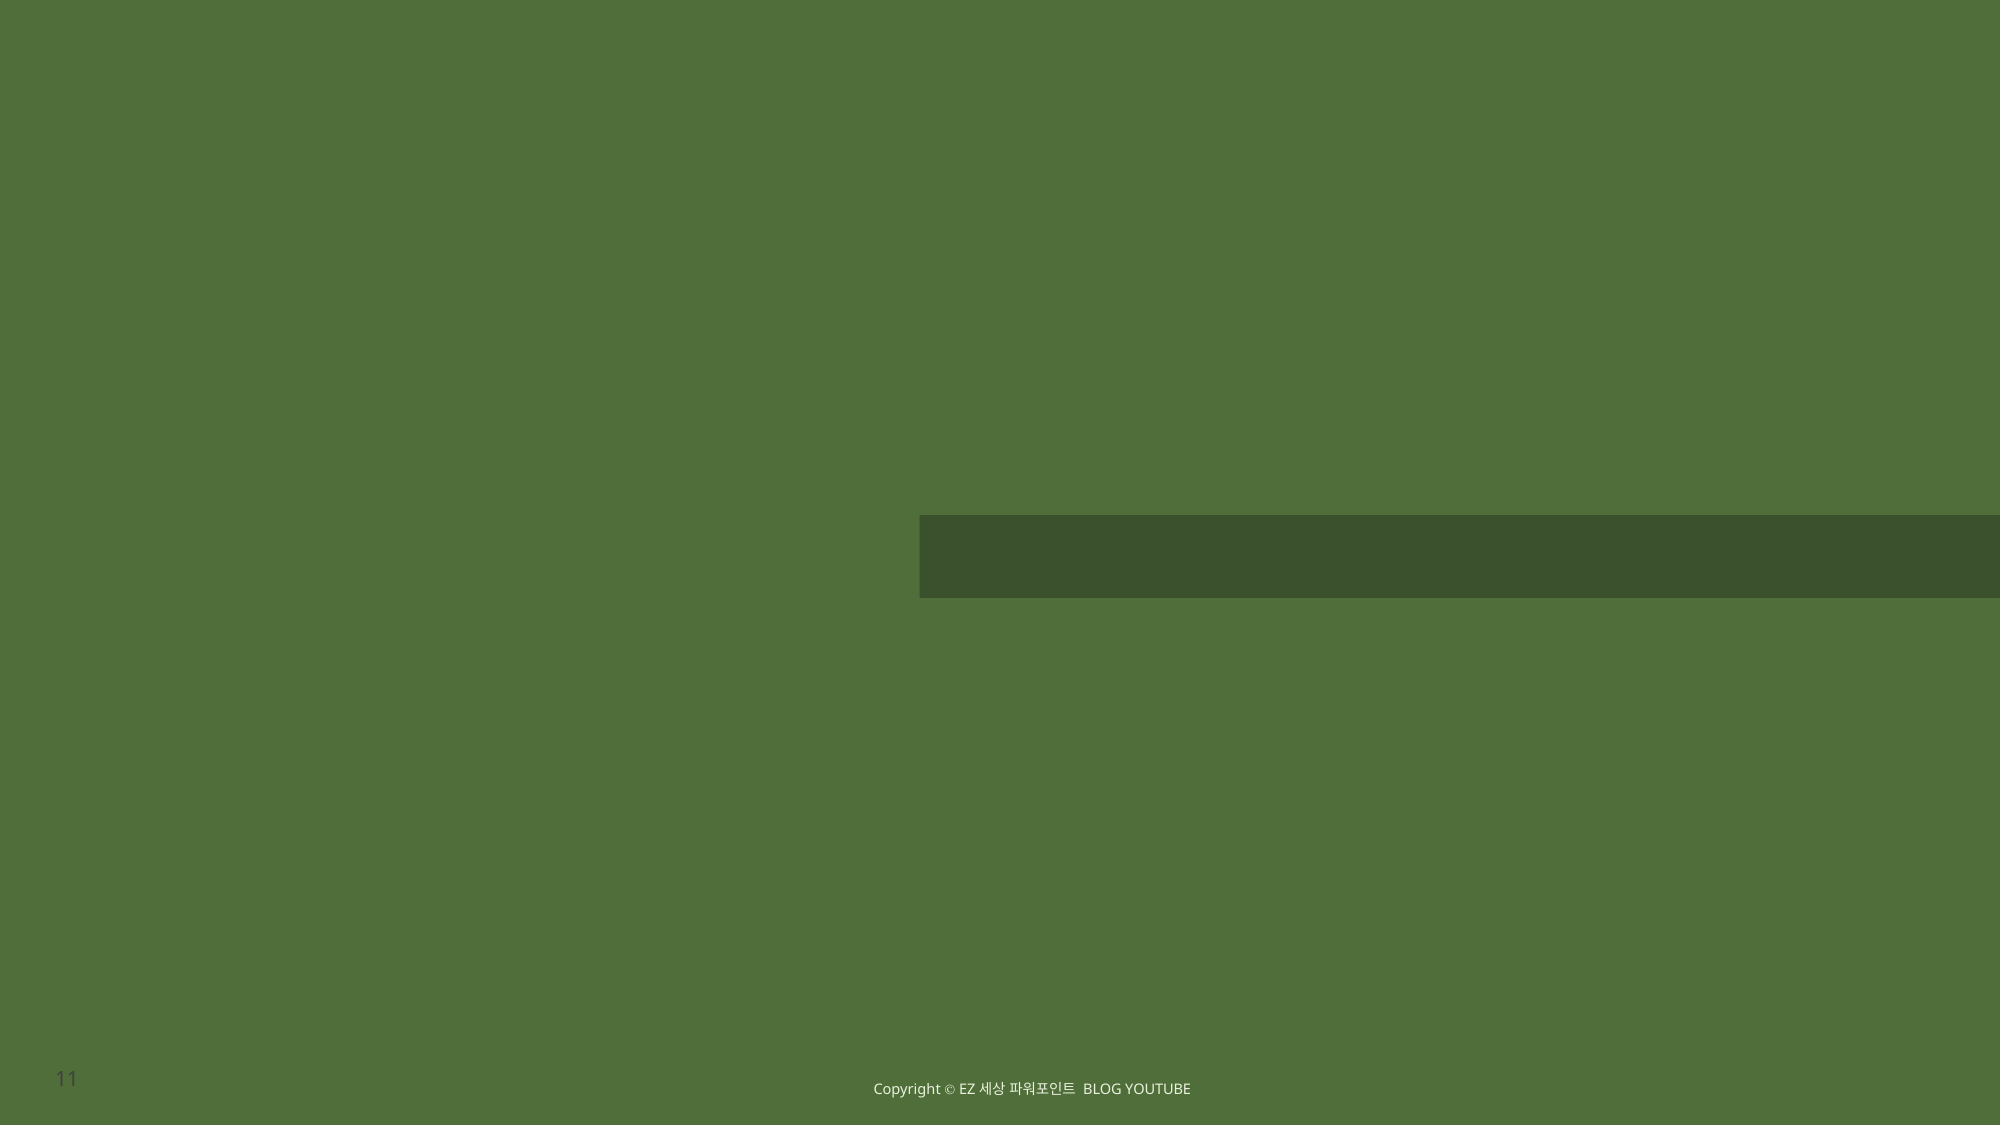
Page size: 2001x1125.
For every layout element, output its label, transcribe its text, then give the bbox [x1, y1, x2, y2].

text_box [1413, 513, 2000, 600]
text_box Copyright Ⓒ EZ세상 파워포인트 BLOG YOUTUBE [858, 1072, 1206, 1105]
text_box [902, 450, 1409, 649]
